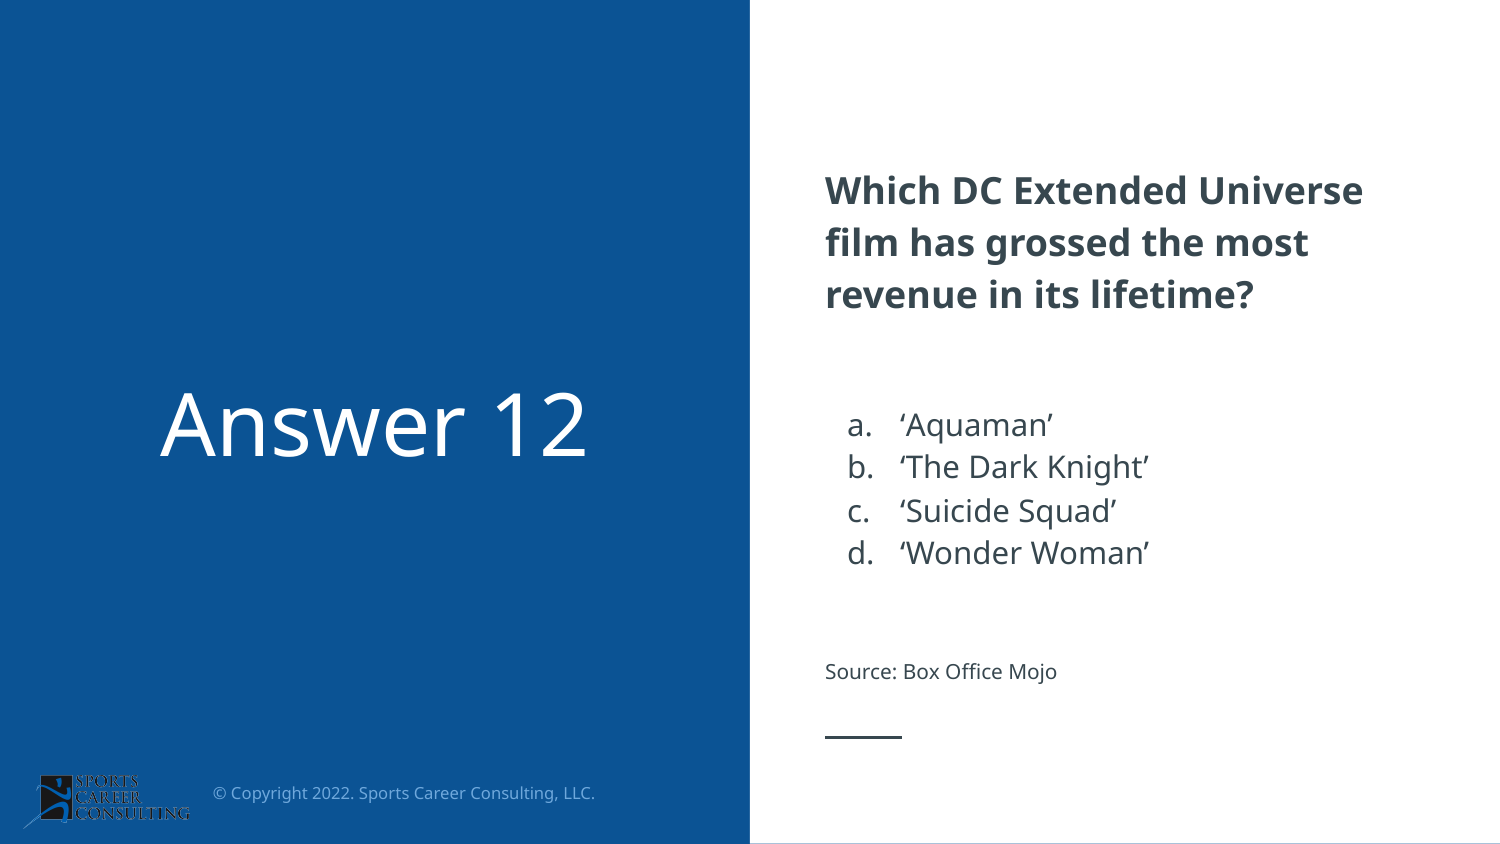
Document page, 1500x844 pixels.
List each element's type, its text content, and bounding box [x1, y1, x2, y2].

title Answer 12 [43, 298, 708, 546]
list Which DC Extended Universe film has grossed the most revenue in its lifetime? ‘Aquaman’ ‘The Dark Knight’ ‘Suicide Squad’ ‘Wonder Woman’ Source: Box Office Mojo [810, 118, 1455, 725]
text_box © Copyright 2022. Sports Career Consulting, LLC. [197, 767, 750, 838]
picture [22, 774, 190, 829]
